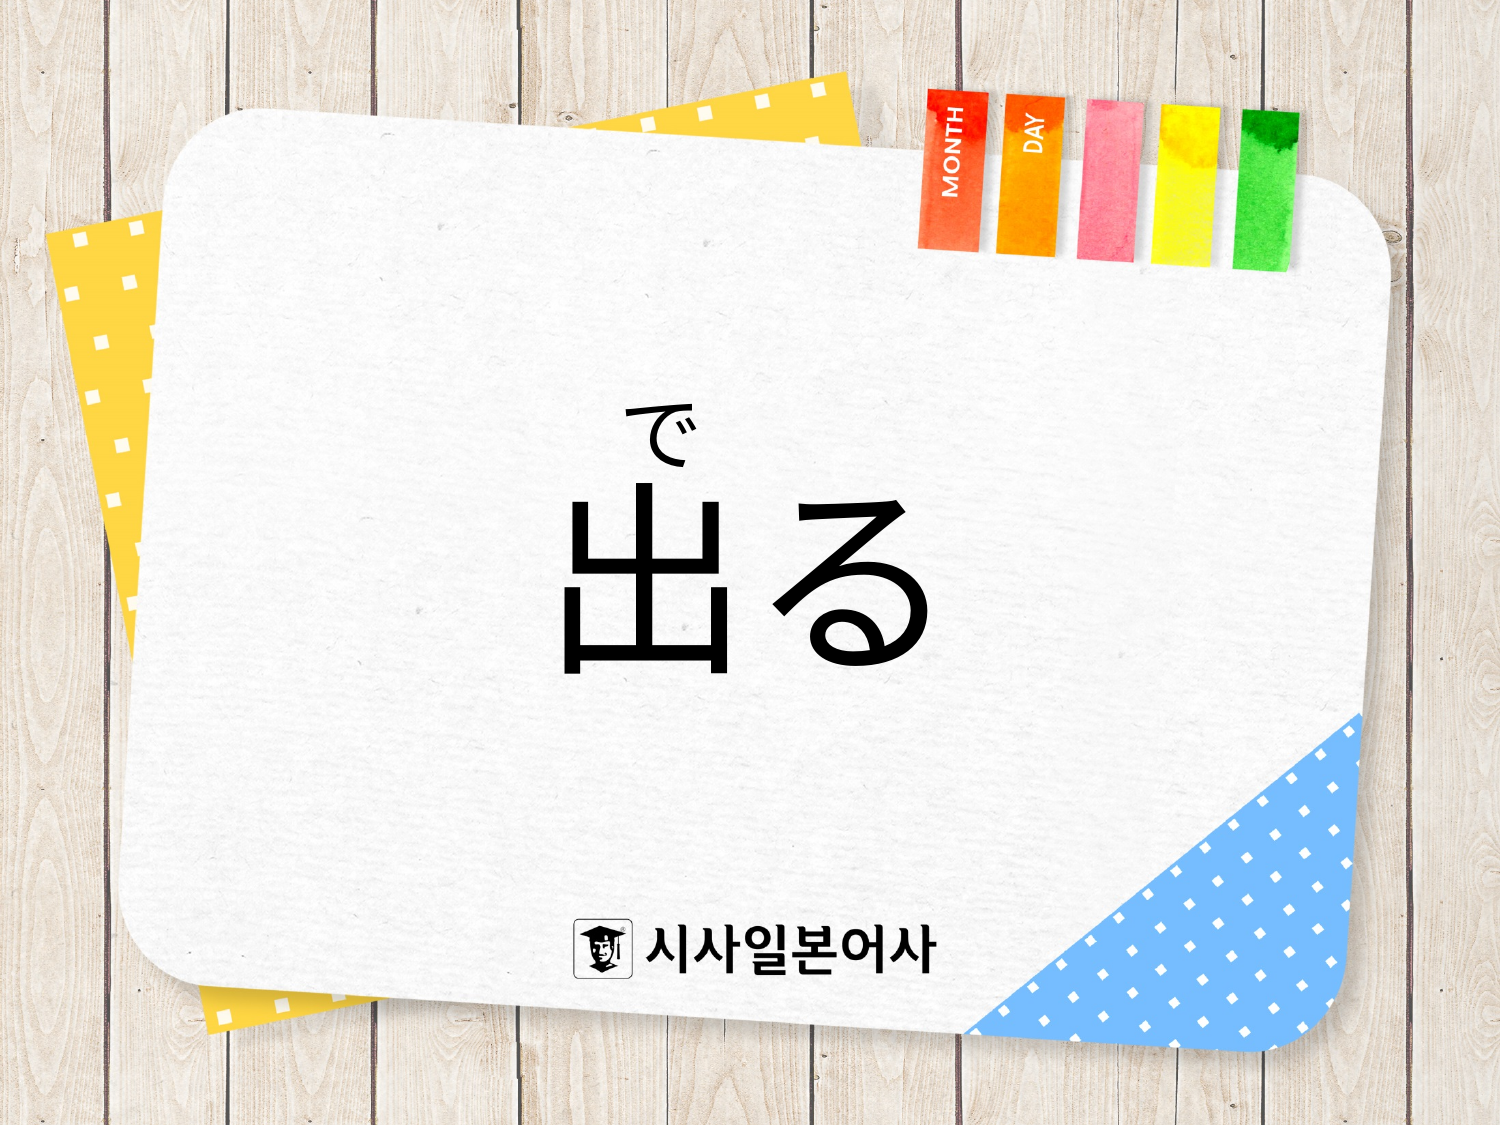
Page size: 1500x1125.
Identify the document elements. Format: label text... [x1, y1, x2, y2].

picture [0, 0, 1500, 1125]
title 出る [75, 338, 1425, 811]
text_box で [604, 373, 718, 489]
